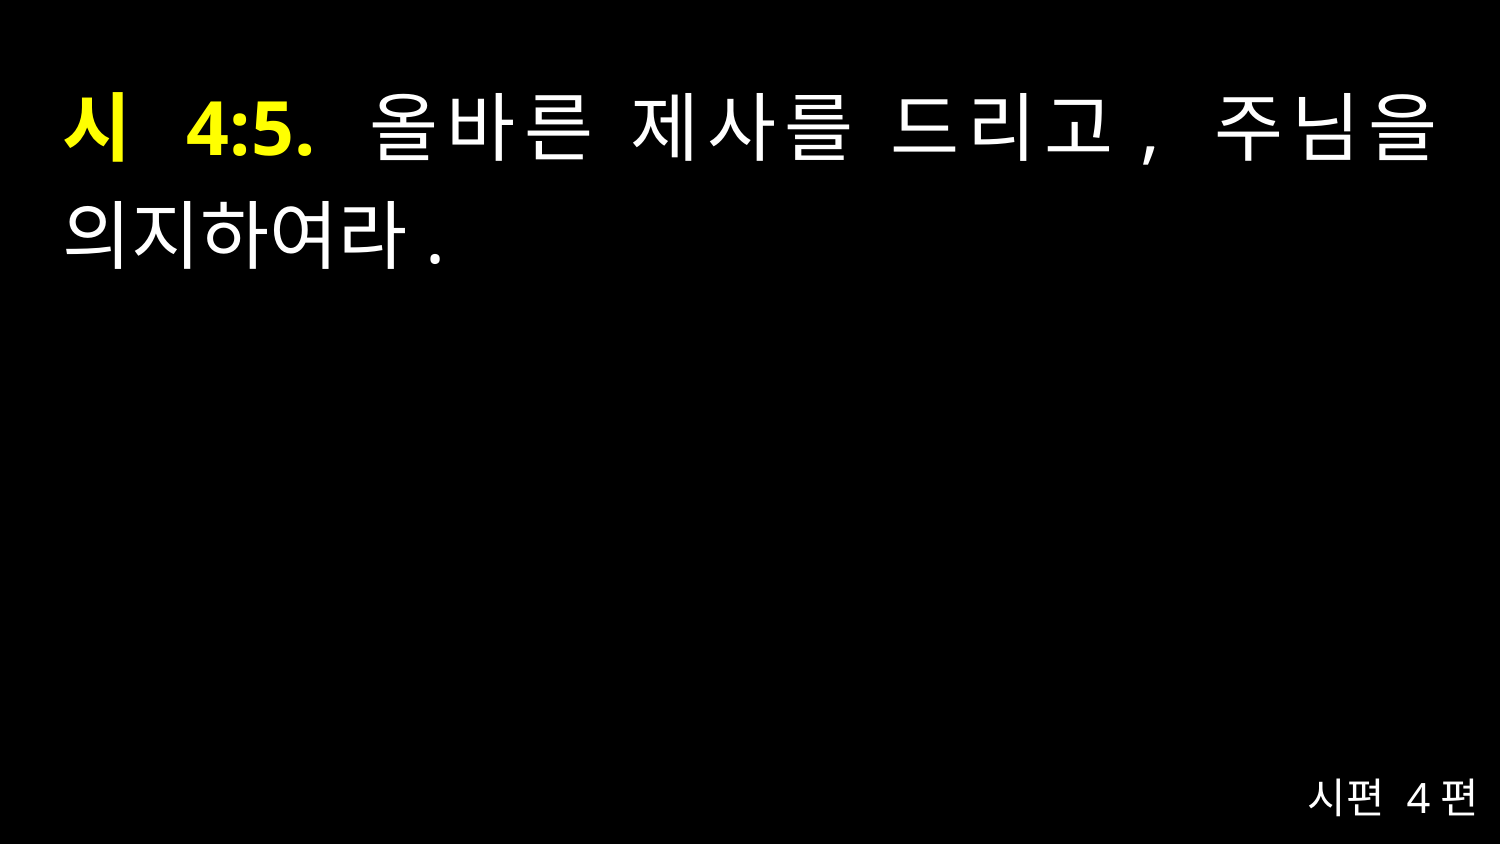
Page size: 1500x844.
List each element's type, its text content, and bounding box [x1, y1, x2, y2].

subtitle 시편 4편 [916, 770, 1500, 844]
title 시 4:5. 올바른 제사를 드리고, 주님을 의지하여라. [0, 0, 1500, 844]
